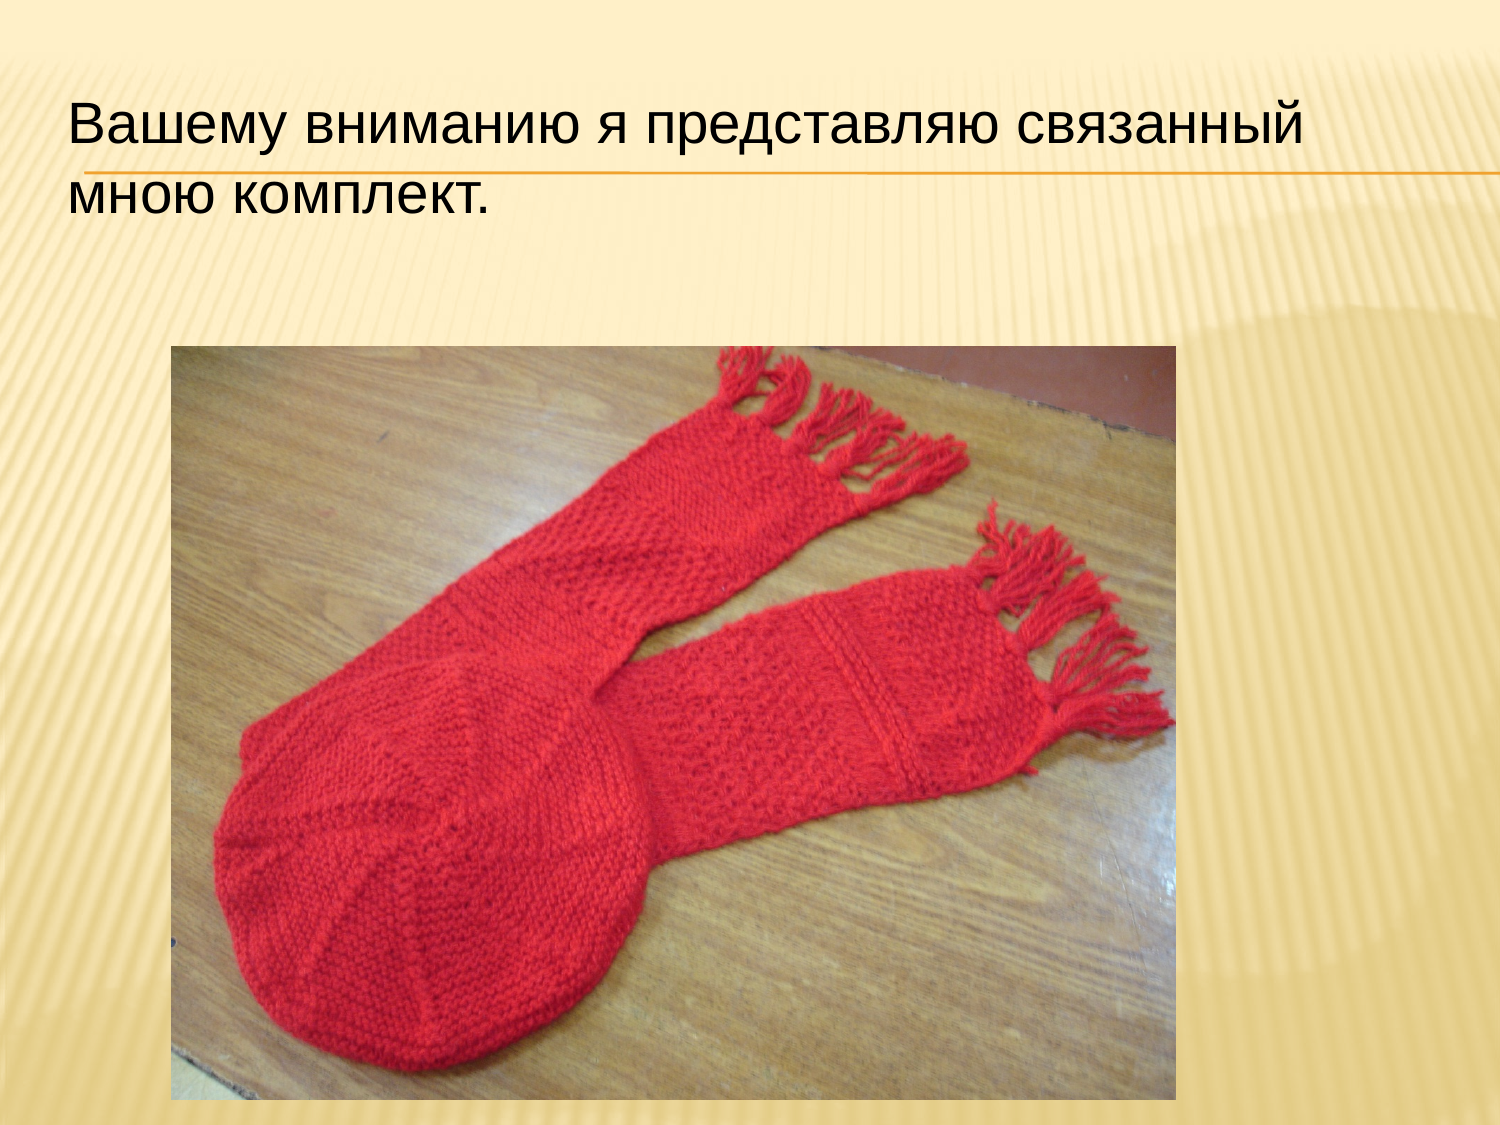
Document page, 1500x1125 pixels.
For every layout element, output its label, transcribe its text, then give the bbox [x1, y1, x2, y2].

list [170, 346, 1176, 1101]
text_box Вашему вниманию я представляю связанный мною комплект. [53, 78, 1471, 233]
